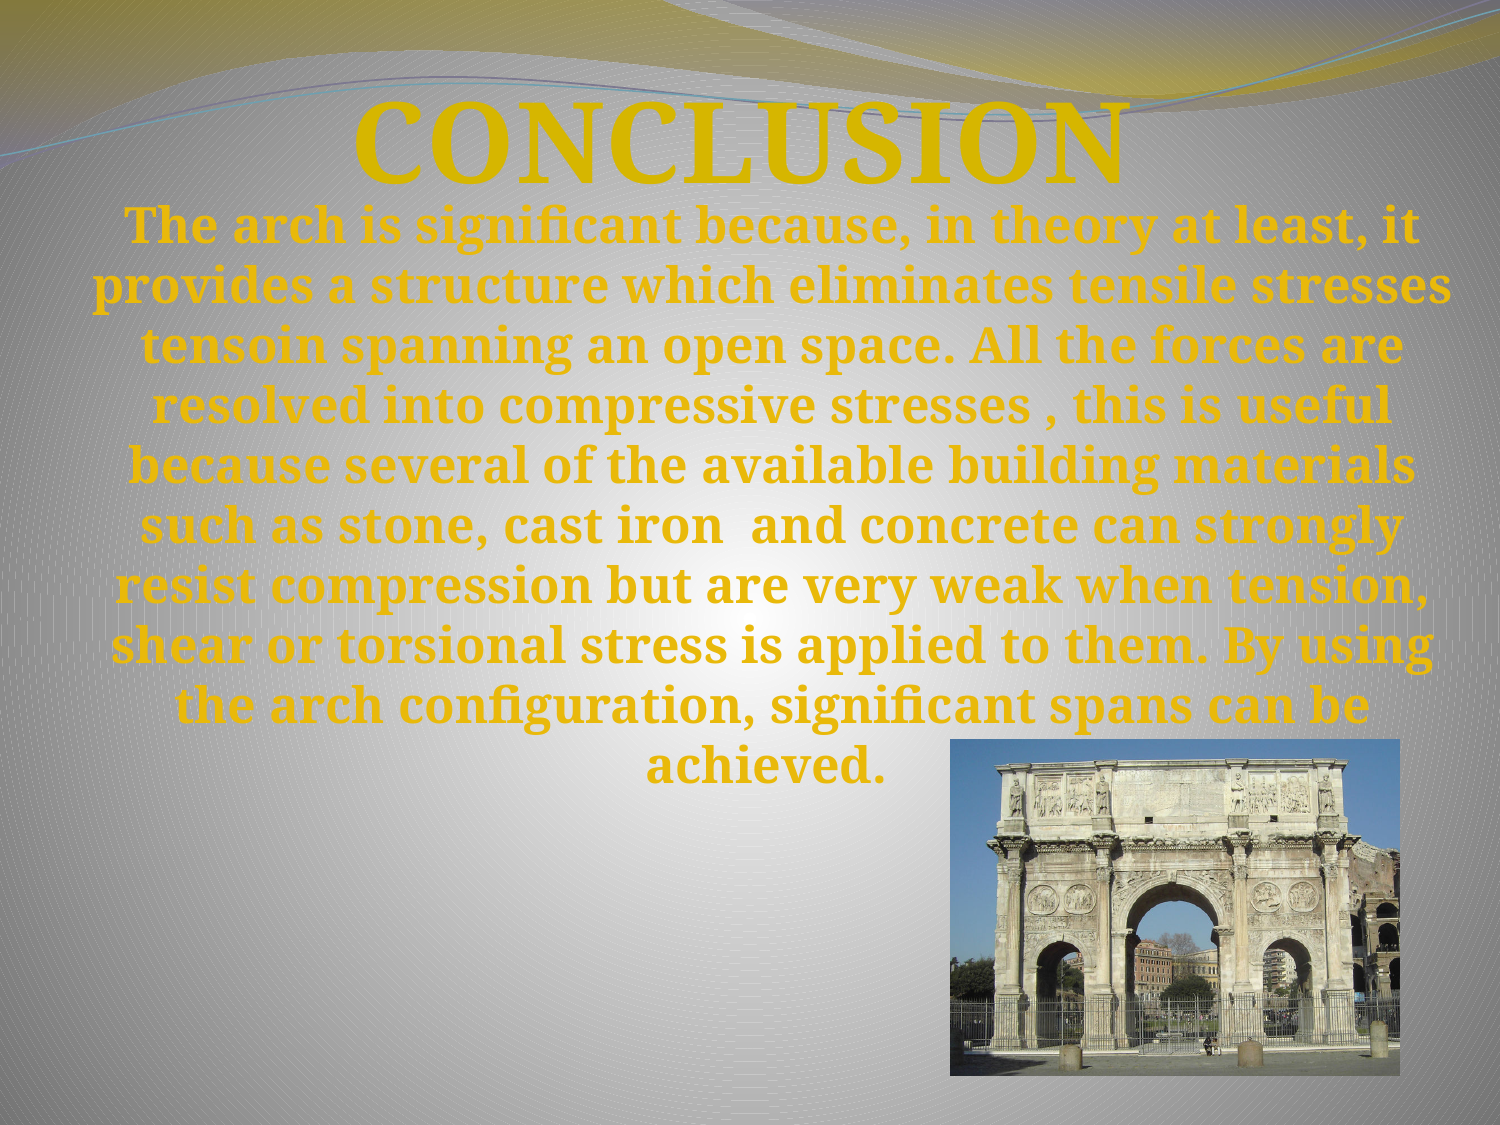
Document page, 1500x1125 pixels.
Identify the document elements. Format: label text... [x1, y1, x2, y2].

text_box CONCLUSION [335, 64, 1149, 214]
picture [950, 739, 1400, 1076]
text_box The arch is significant because, in theory at least, it provides a structure which eliminates tensile stresses tensoin spanning an open space. All the forces are resolved into compressive stresses , this is useful because several of the available building materials such as stone, cast iron and concrete can strongly resist compression but are very weak when tension, shear or torsional stress is applied to them. By using the arch configuration, significant spans can be achieved. [64, 186, 1482, 801]
